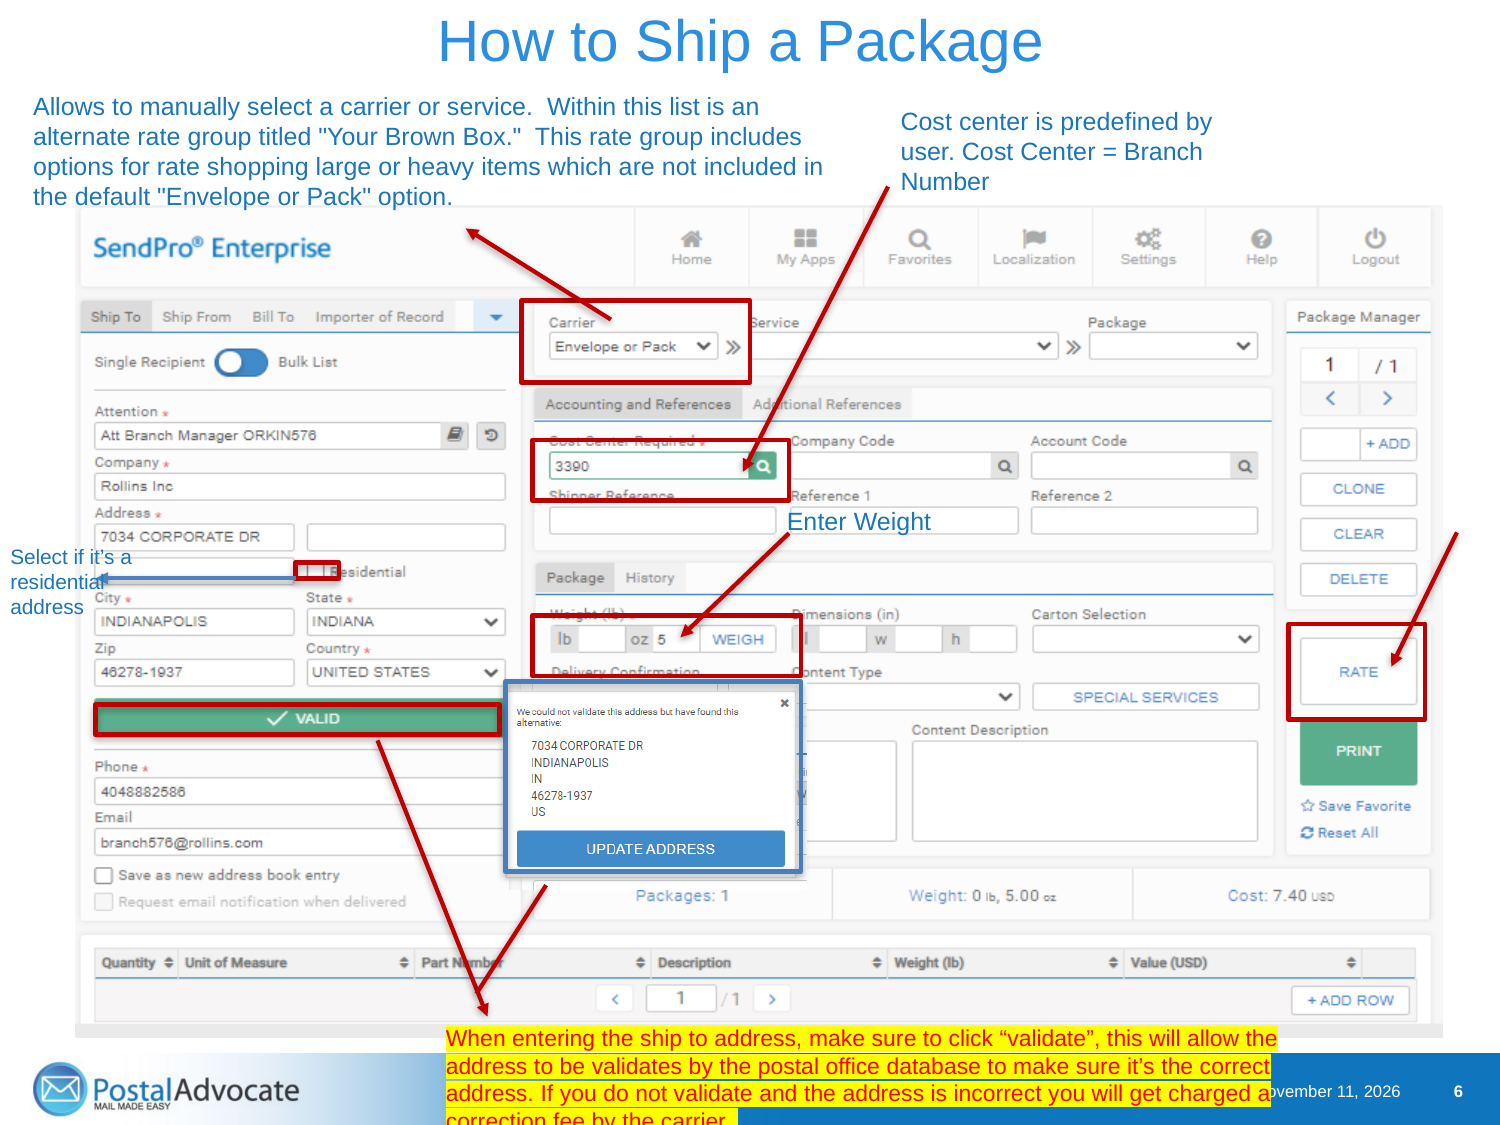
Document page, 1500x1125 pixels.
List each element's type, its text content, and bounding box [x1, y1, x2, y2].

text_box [742, 186, 889, 472]
picture [74, 205, 1444, 1038]
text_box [377, 740, 488, 1017]
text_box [476, 884, 547, 994]
picture [1, 1052, 430, 1125]
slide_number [1346, 1067, 1371, 1114]
picture [1346, 1052, 1500, 1125]
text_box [465, 228, 612, 320]
text_box When entering the ship to address, make sure to click “validate”, this will allow the address to be validates by the postal office database to make sure it’s the correct address. If you do not validate and the address is incorrect you will get charged a correction fee by the carrier. [430, 1046, 1346, 1125]
text_box Select if it’s a residential address [0, 536, 69, 627]
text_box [680, 532, 790, 638]
text_box Cost center is predefined by user. Cost Center = Branch Number [885, 97, 1254, 203]
slide_number 6 [1371, 1067, 1479, 1114]
title How to Ship a Package [423, 4, 1122, 185]
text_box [1390, 532, 1458, 667]
text_box Allows to manually select a carrier or service. Within this list is an alternate rate group titled "Your Brown Box." This rate group includes options for rate shopping large or heavy items which are not included in the default "Envelope or Pack" option. [18, 83, 872, 218]
